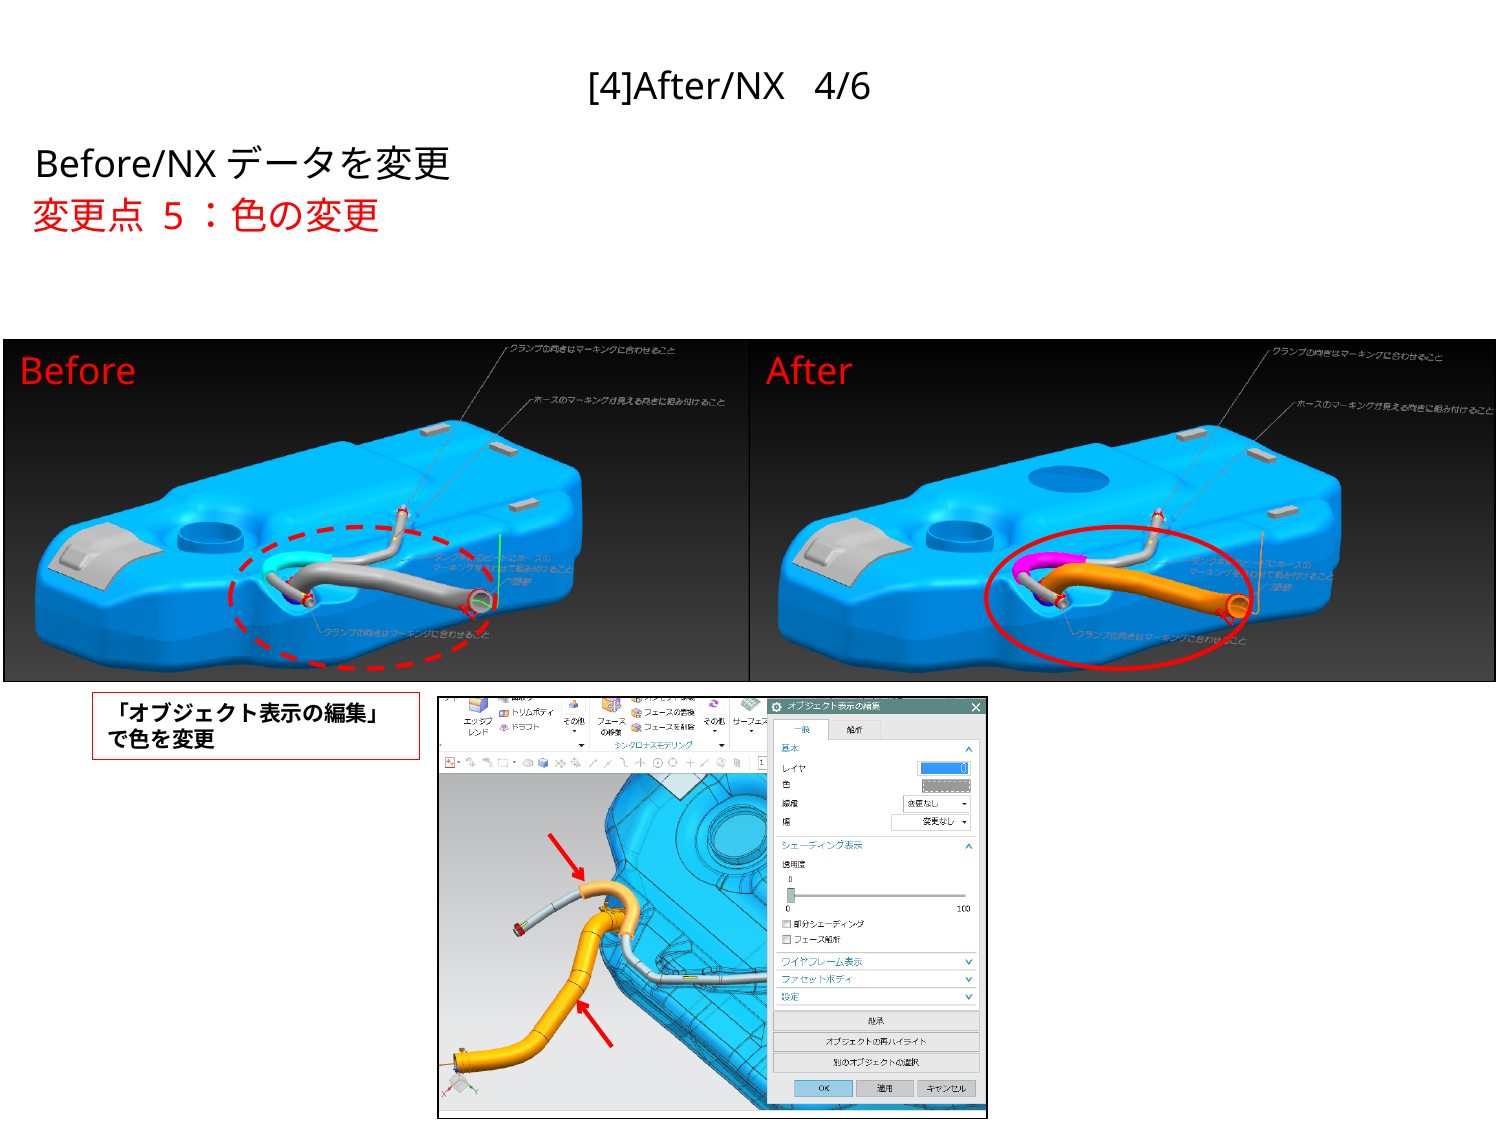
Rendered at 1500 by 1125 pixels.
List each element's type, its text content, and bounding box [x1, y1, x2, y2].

text_box [4]After/NX 4/6 [572, 54, 1188, 115]
text_box 「オブジェクト表示の編集」 で色を変更 [92, 692, 420, 760]
text_box Before/NXデータを変更 [19, 132, 750, 184]
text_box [576, 999, 613, 1047]
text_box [548, 833, 585, 882]
picture [438, 697, 987, 1118]
text_box 変更点 5：色の変更 [17, 184, 902, 245]
picture [4, 340, 1495, 681]
